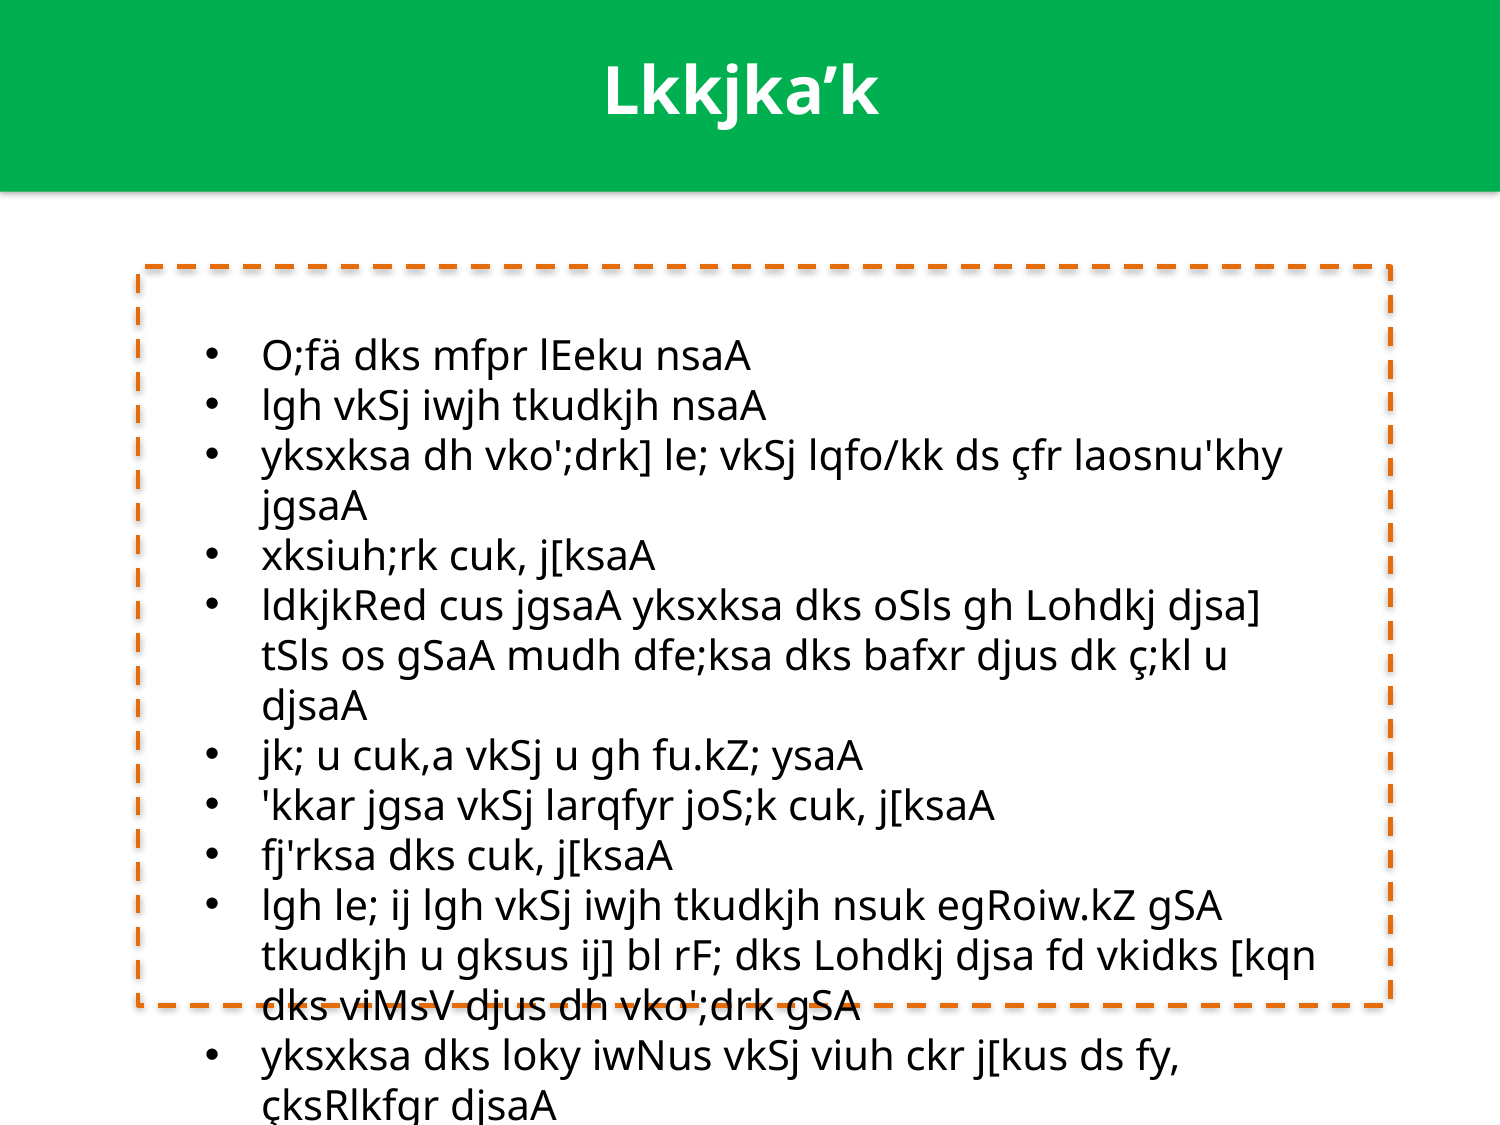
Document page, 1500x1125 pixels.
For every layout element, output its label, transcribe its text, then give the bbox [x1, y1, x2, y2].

text_box O;fä dks mfpr lEeku nsaA lgh vkSj iwjh tkudkjh nsaA yksxksa dh vko';drk] le; vkSj lqfo/kk ds çfr laosnu'khy jgsaA xksiuh;rk cuk, j[ksaA ldkjkRed cus jgsaA yksxksa dks oSls gh Lohdkj djsa] tSls os gSaA mudh dfe;ksa dks bafxr djus dk ç;kl u djsaA jk; u cuk,a vkSj u gh fu.kZ; ysaA 'kkar jgsa vkSj larqfyr joS;k cuk, j[ksaA fj'rksa dks cuk, j[ksaA lgh le; ij lgh vkSj iwjh tkudkjh nsuk egRoiw.kZ gSA tkudkjh u gksus ij] bl rF; dks Lohdkj djsa fd vkidks [kqn dks viMsV djus dh vko';drk gSA yksxksa dks loky iwNus vkSj viuh ckr j[kus ds fy, çksRlkfgr djsaA [190, 321, 1333, 1125]
text_box Lkkjka’k [0, 40, 1500, 136]
text_box [137, 266, 1391, 1006]
